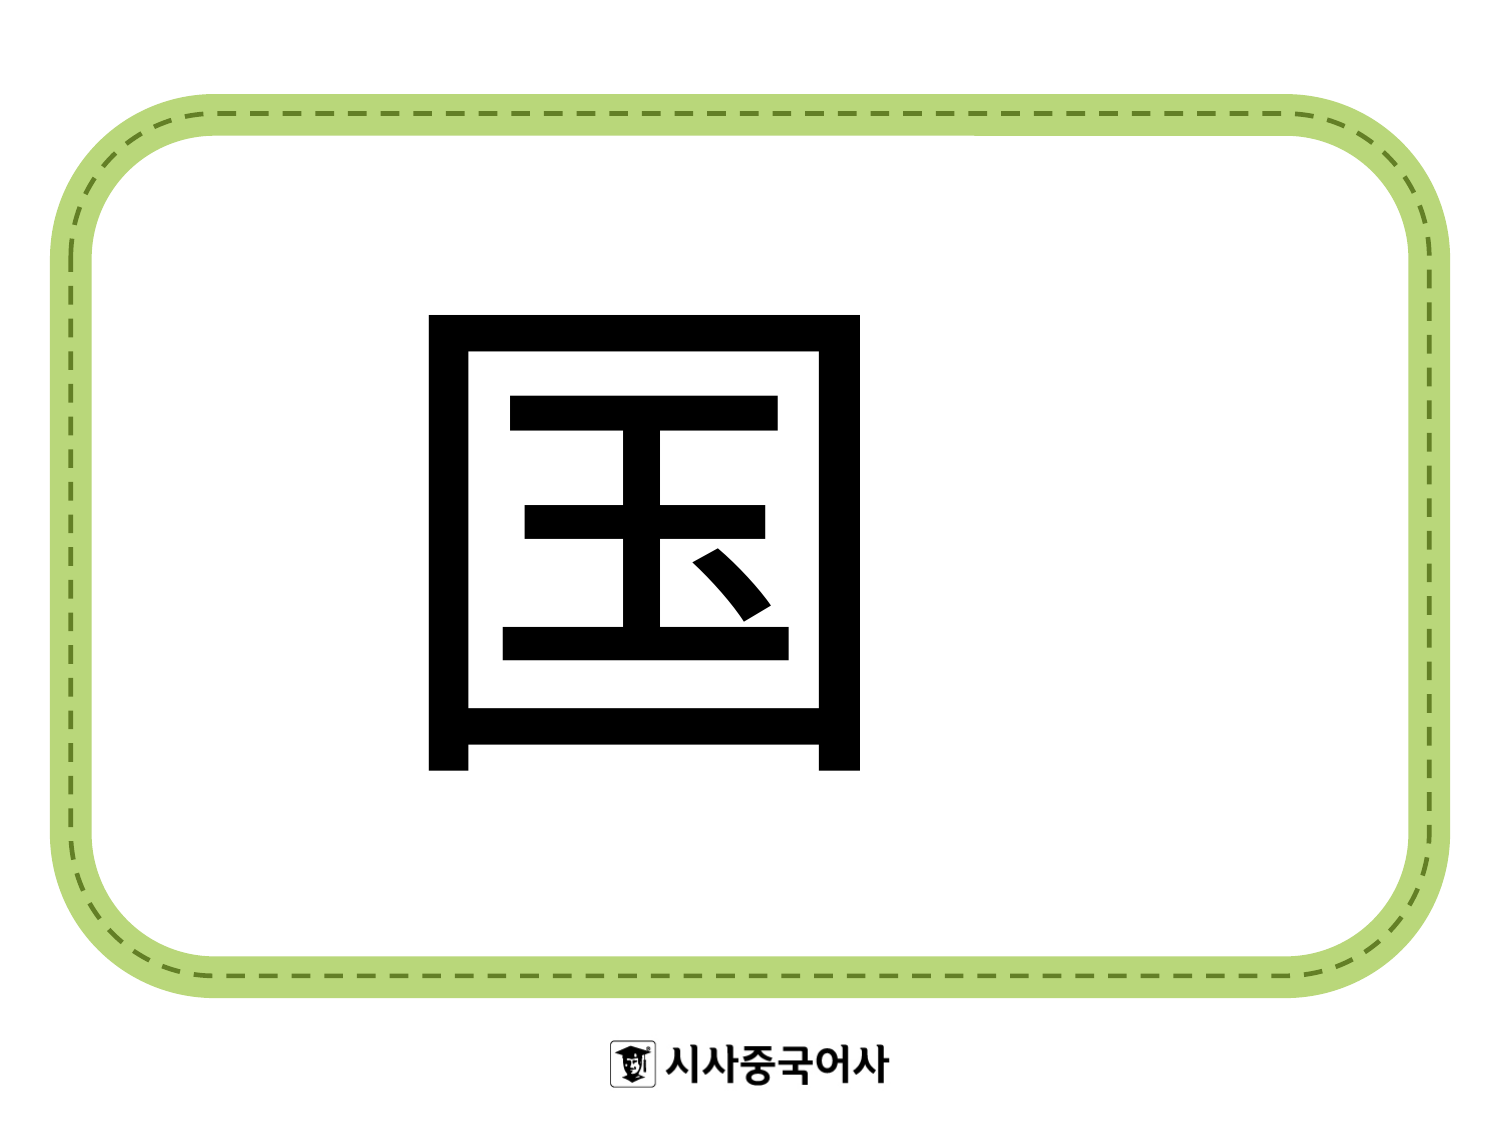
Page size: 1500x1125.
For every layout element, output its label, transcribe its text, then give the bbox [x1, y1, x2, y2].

text_box 国 [145, 189, 1354, 853]
picture [602, 1034, 898, 1094]
